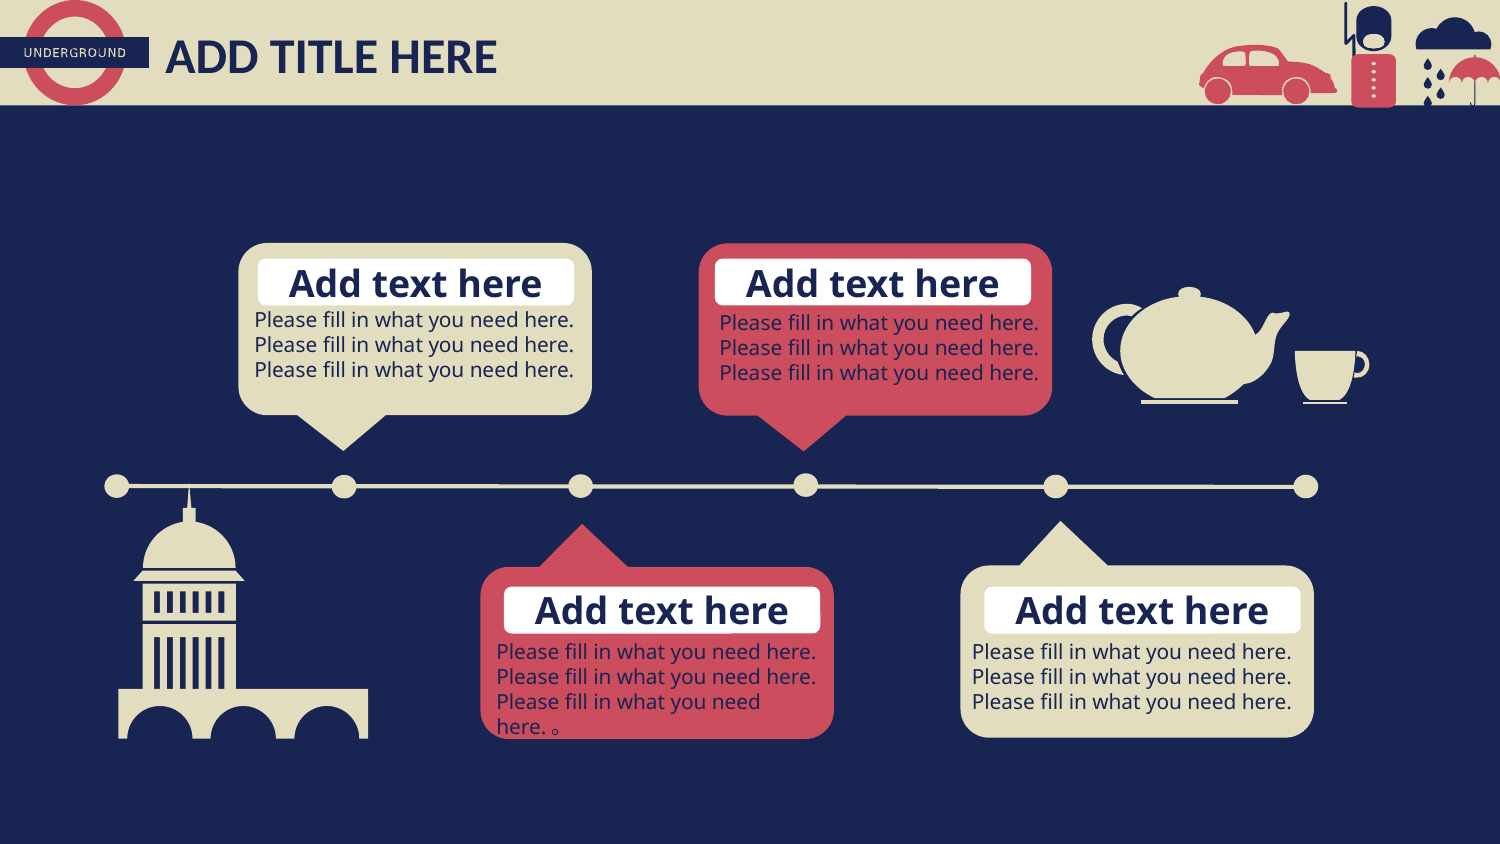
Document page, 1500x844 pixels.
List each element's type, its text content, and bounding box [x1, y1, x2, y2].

text_box Add text here [503, 586, 821, 634]
text_box Please fill in what you need here. Please fill in what you need here. Please fill in what you need here. [708, 303, 1053, 390]
text_box [1294, 475, 1318, 498]
text_box Please fill in what you need here. Please fill in what you need here. Please fill in what you need here. [960, 633, 1306, 720]
text_box [238, 242, 592, 452]
text_box [480, 523, 834, 726]
picture [117, 481, 369, 740]
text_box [0, 0, 1500, 108]
text_box Add text here [984, 586, 1301, 634]
text_box [1044, 475, 1067, 484]
text_box [960, 520, 1314, 738]
picture [1090, 286, 1371, 405]
text_box [698, 243, 1053, 452]
text_box Add text here [257, 258, 575, 306]
text_box Please fill in what you need here. Please fill in what you need here. Please fill in what you need here.。 [485, 633, 834, 770]
text_box [569, 475, 592, 484]
text_box [105, 475, 126, 496]
text_box Add text here [714, 258, 1032, 306]
text_box [335, 475, 353, 480]
text_box [794, 474, 817, 484]
text_box Please fill in what you need here. Please fill in what you need here. Please fill in what you need here. [243, 301, 592, 388]
